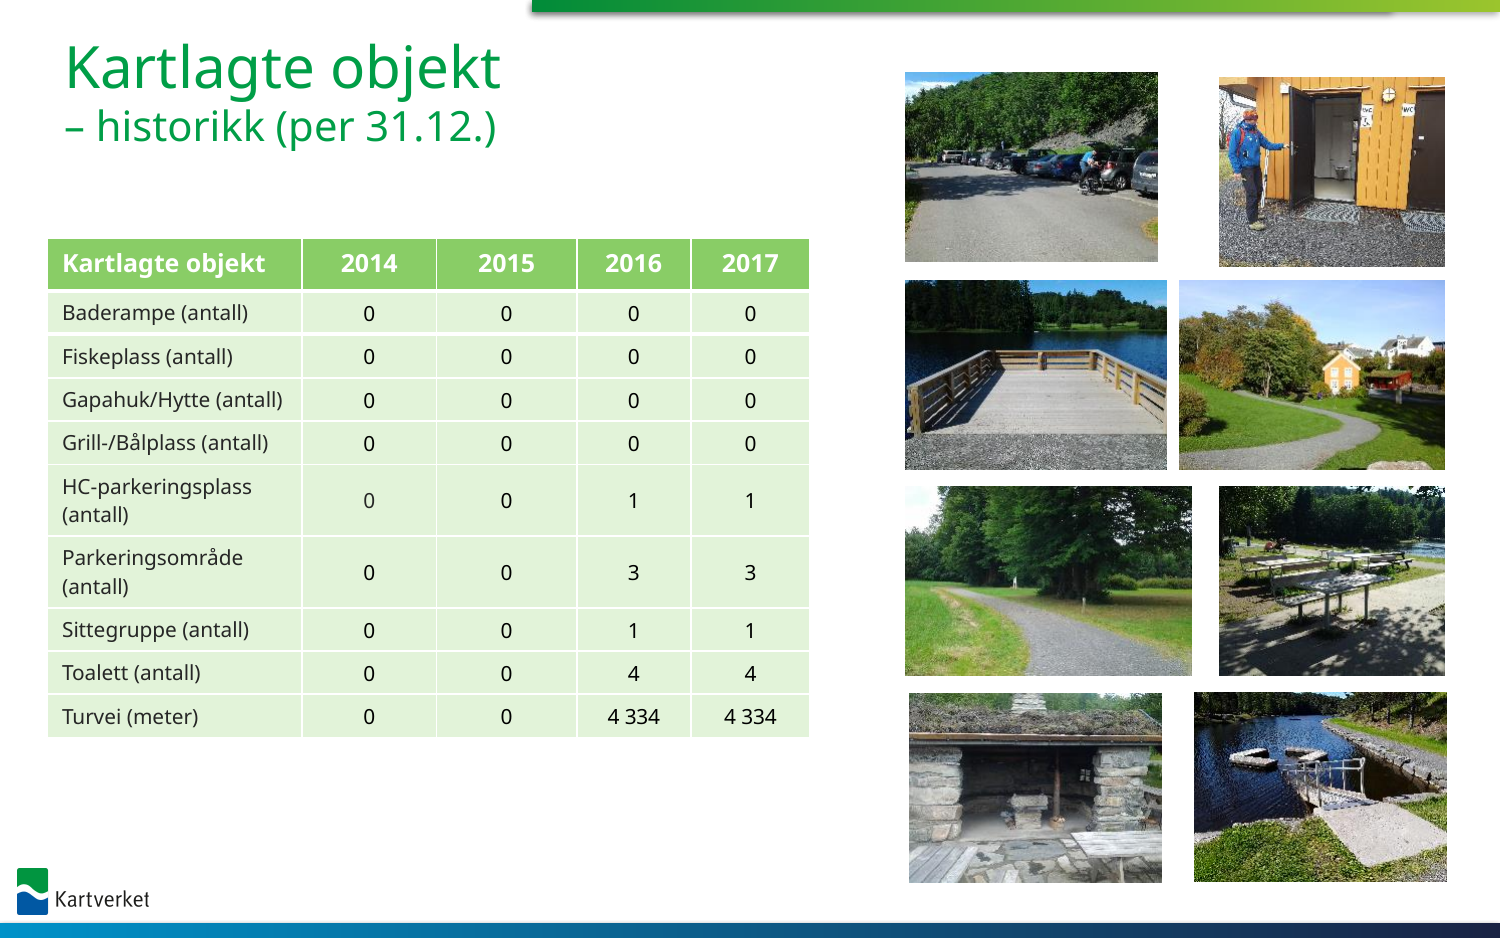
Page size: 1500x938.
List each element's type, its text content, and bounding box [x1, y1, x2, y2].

table_cell Fiskeplass (antall) [48, 336, 301, 377]
table_cell 0 [437, 695, 576, 737]
table_cell 3 [578, 537, 690, 607]
table_cell 3 [692, 537, 809, 607]
table_cell 4 334 [578, 695, 690, 737]
table_cell Parkeringsområde (antall) [48, 537, 301, 607]
table_cell Turvei (meter) [48, 695, 301, 737]
table_cell 0 [692, 379, 809, 420]
table_cell 0 [437, 336, 576, 377]
table_cell 0 [303, 537, 436, 607]
table_cell 4 [578, 652, 690, 693]
table_cell 0 [437, 652, 576, 693]
table_cell 1 [692, 609, 809, 650]
picture [909, 693, 1163, 884]
table_cell 0 [437, 293, 576, 332]
picture [1219, 77, 1445, 267]
table_cell Sittegruppe (antall) [48, 609, 301, 650]
table_header 2016 [578, 239, 690, 289]
table_cell 0 [578, 336, 690, 377]
table_cell 0 [692, 422, 809, 464]
table_cell 0 [437, 422, 576, 464]
table_cell 0 [303, 465, 436, 535]
table_header 2014 [303, 239, 436, 289]
table_header Kartlagte objekt [48, 239, 301, 289]
picture [905, 280, 1167, 470]
table_header 2017 [692, 239, 809, 289]
table_cell 0 [303, 652, 436, 693]
table_cell 0 [303, 609, 436, 650]
table_header 2015 [437, 239, 576, 289]
table_cell 0 [303, 336, 436, 377]
table_cell 1 [692, 465, 809, 535]
picture [905, 72, 1158, 262]
table_cell 0 [303, 695, 436, 737]
table_cell 0 [437, 465, 576, 535]
table_cell 0 [578, 293, 690, 332]
table_cell 0 [692, 336, 809, 377]
table_cell 4 [692, 652, 809, 693]
table_cell Grill-/Bålplass (antall) [48, 422, 301, 464]
table_cell 0 [303, 293, 436, 332]
picture [1219, 486, 1445, 676]
table_cell Gapahuk/Hytte (antall) [48, 379, 301, 420]
picture [1194, 692, 1448, 882]
table_cell 0 [437, 609, 576, 650]
table_cell 0 [437, 379, 576, 420]
table_cell Baderampe (antall) [48, 293, 301, 332]
text_box Kartlagte objekt – historikk (per 31.12.) [49, 14, 1431, 158]
table_cell 0 [578, 379, 690, 420]
table_cell HC-parkeringsplass (antall) [48, 465, 301, 535]
table_cell 0 [303, 379, 436, 420]
table_cell 0 [692, 293, 809, 332]
table_cell Toalett (antall) [48, 652, 301, 693]
picture [905, 486, 1193, 676]
table_cell 1 [578, 609, 690, 650]
table_cell 0 [437, 537, 576, 607]
table_cell 0 [578, 422, 690, 464]
table_cell 1 [578, 465, 690, 535]
table_cell 0 [303, 422, 436, 464]
table_cell 4 334 [692, 695, 809, 737]
picture [1179, 280, 1445, 470]
